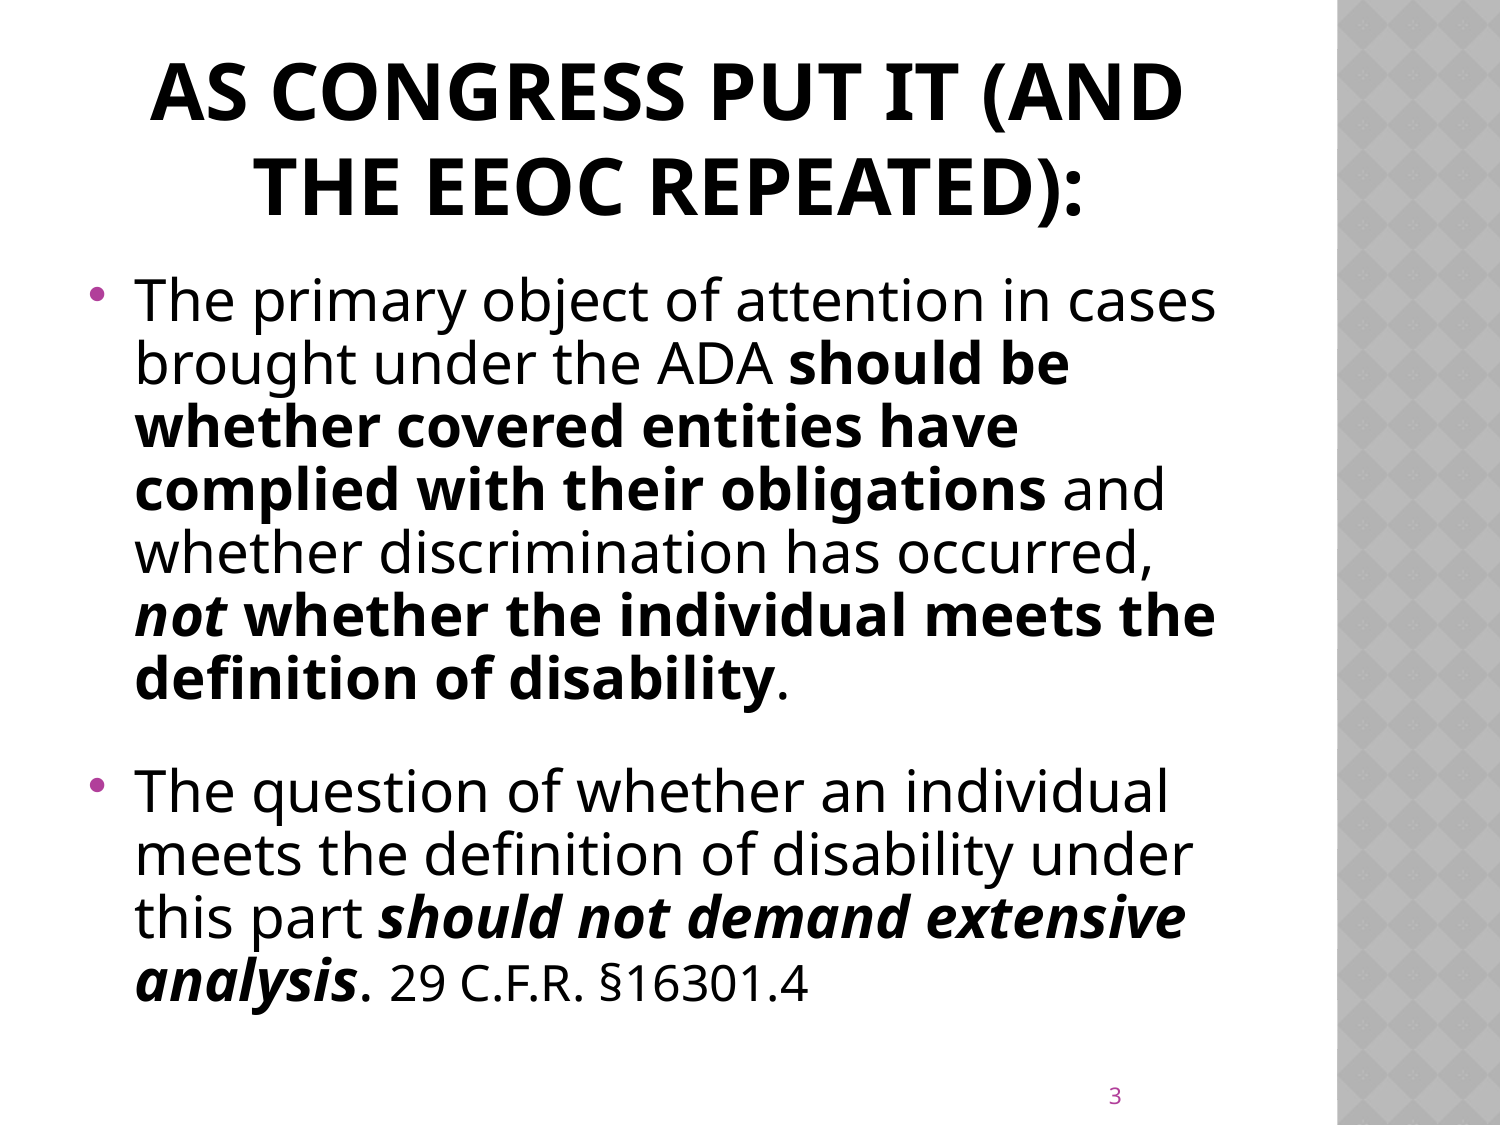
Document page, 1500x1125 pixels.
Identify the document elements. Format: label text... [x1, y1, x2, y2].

slide_number 3 [1025, 1075, 1123, 1113]
title AS CONGRESS PUT IT (AND THE EEOC REPEATED): [74, 45, 1263, 232]
list The primary object of attention in cases brought under the ADA should be whether covered entities have complied with their obligations and whether discrimination has occurred, not whether the individual meets the definition of disability. The question of whether an individual meets the definition of disability under this part should not demand extensive analysis. 29 C.F.R. §16301.4 [74, 263, 1263, 1060]
